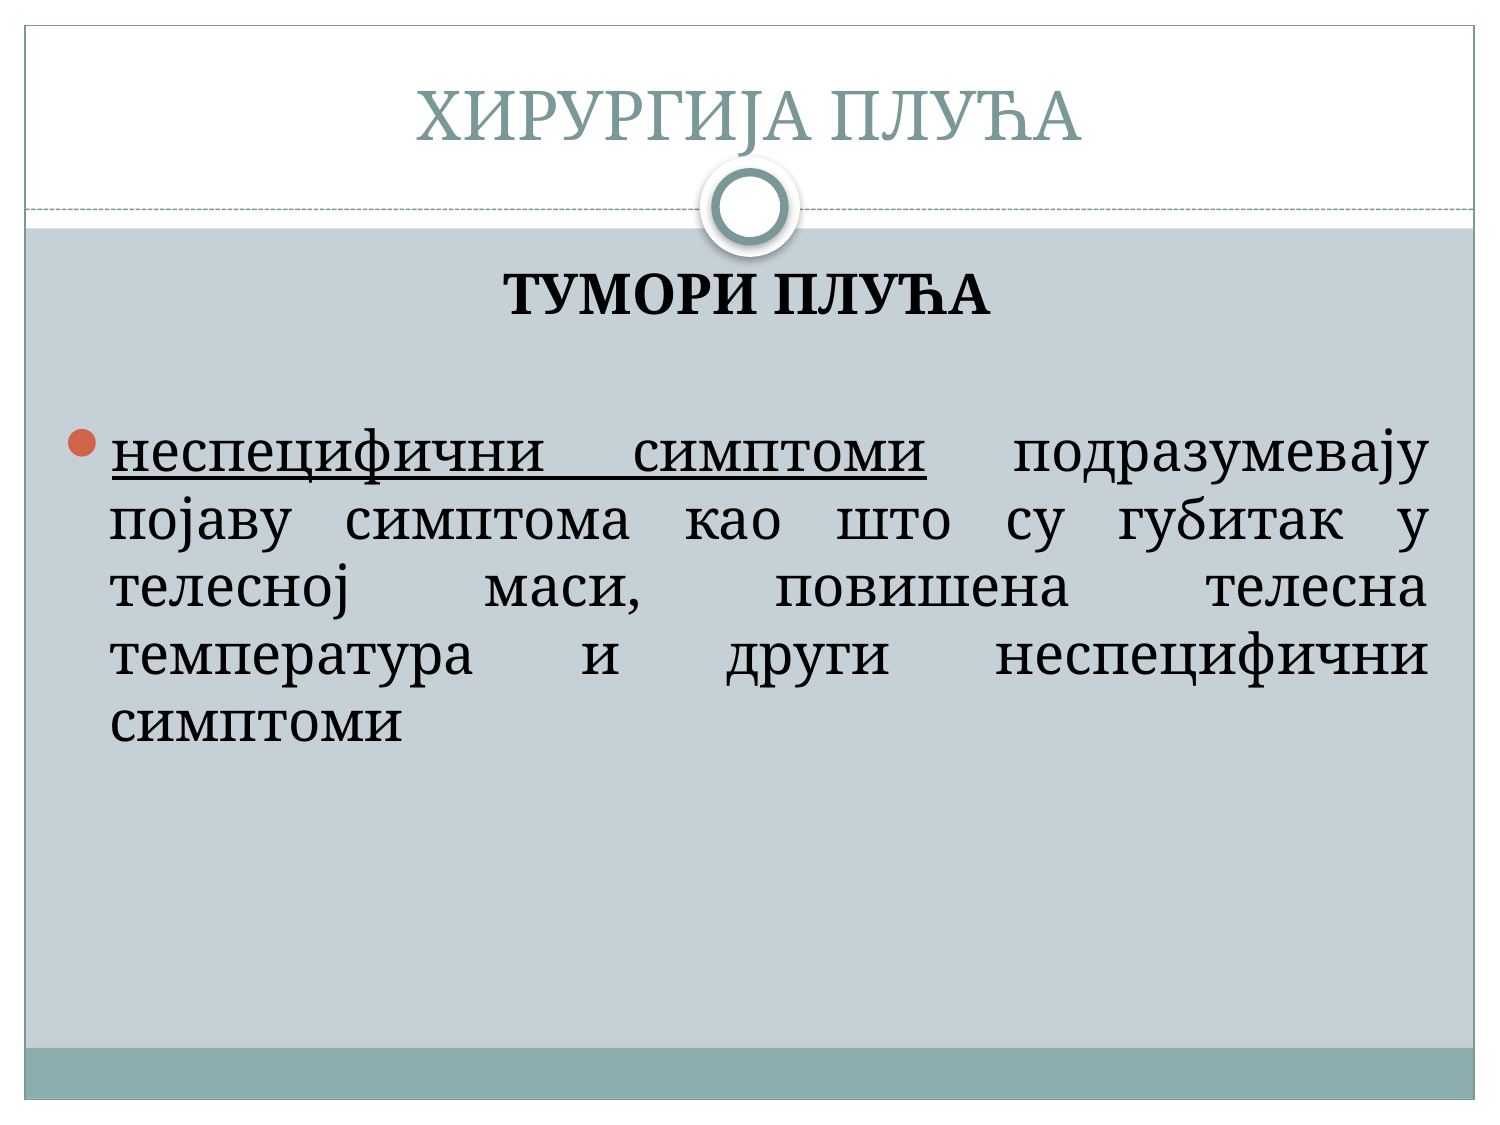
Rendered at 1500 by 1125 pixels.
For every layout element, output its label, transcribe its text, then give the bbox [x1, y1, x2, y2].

list ТУМОРИ ПЛУЋА неспецифични симптоми подразумевају појаву симптома као што су губитак у телесној маси, повишена телесна температура и други неспецифични симптоми [49, 250, 1445, 1001]
title ХИРУРГИЈА ПЛУЋА [49, 37, 1450, 162]
